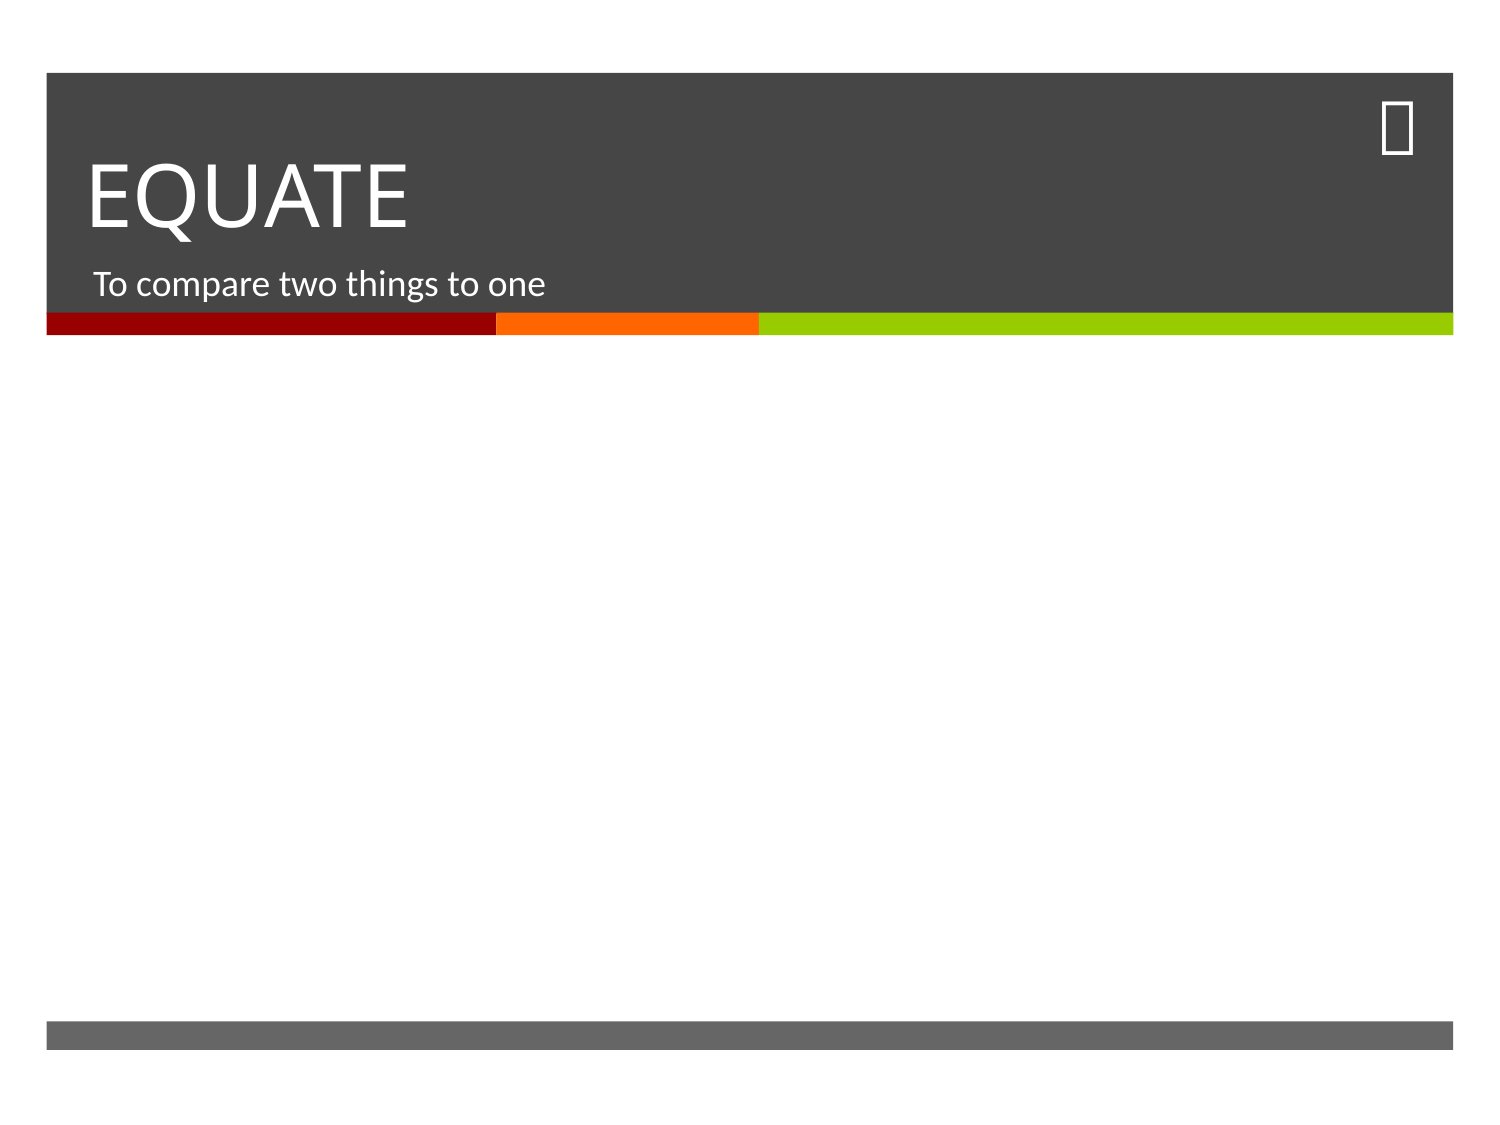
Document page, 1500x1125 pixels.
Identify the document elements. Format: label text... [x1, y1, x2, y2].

subtitle To compare two things to one [78, 251, 1351, 331]
title EQUATE [69, 73, 1351, 253]
